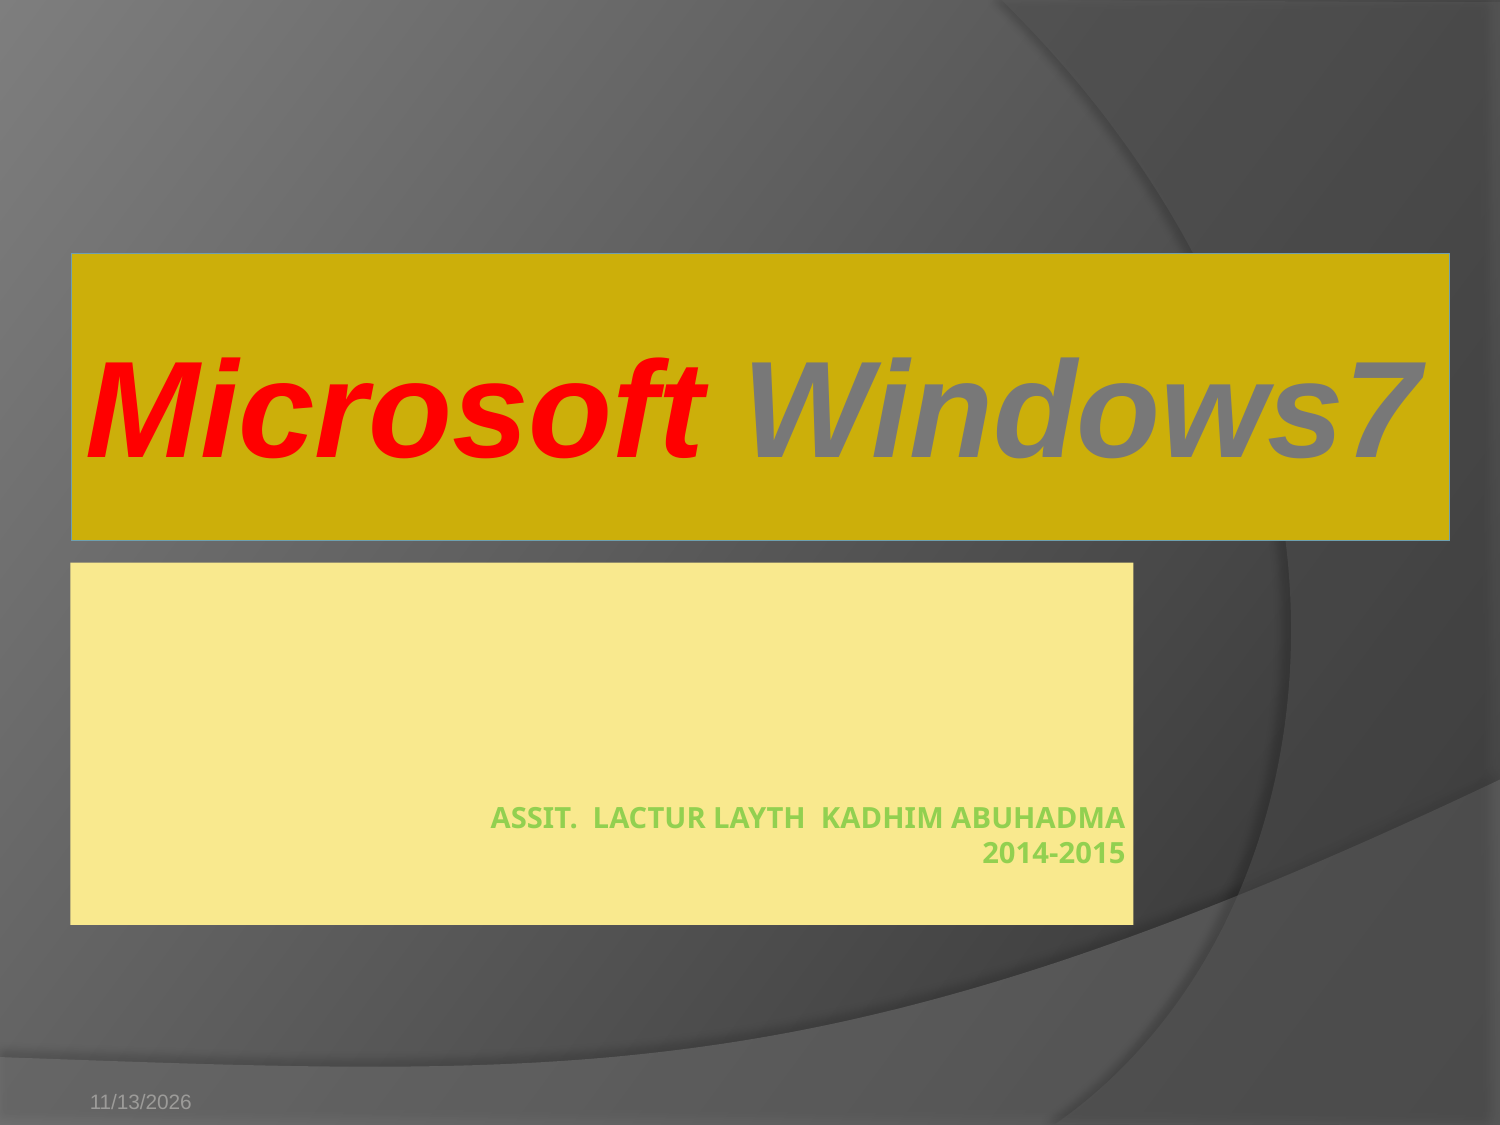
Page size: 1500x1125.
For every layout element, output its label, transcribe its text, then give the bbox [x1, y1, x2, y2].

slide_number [75, 1053, 425, 1114]
subtitle Microsoft Windows7 [71, 253, 1450, 541]
title Assit. Lactur Layth kadhim abuhadma 2014-2015 [70, 562, 1134, 925]
